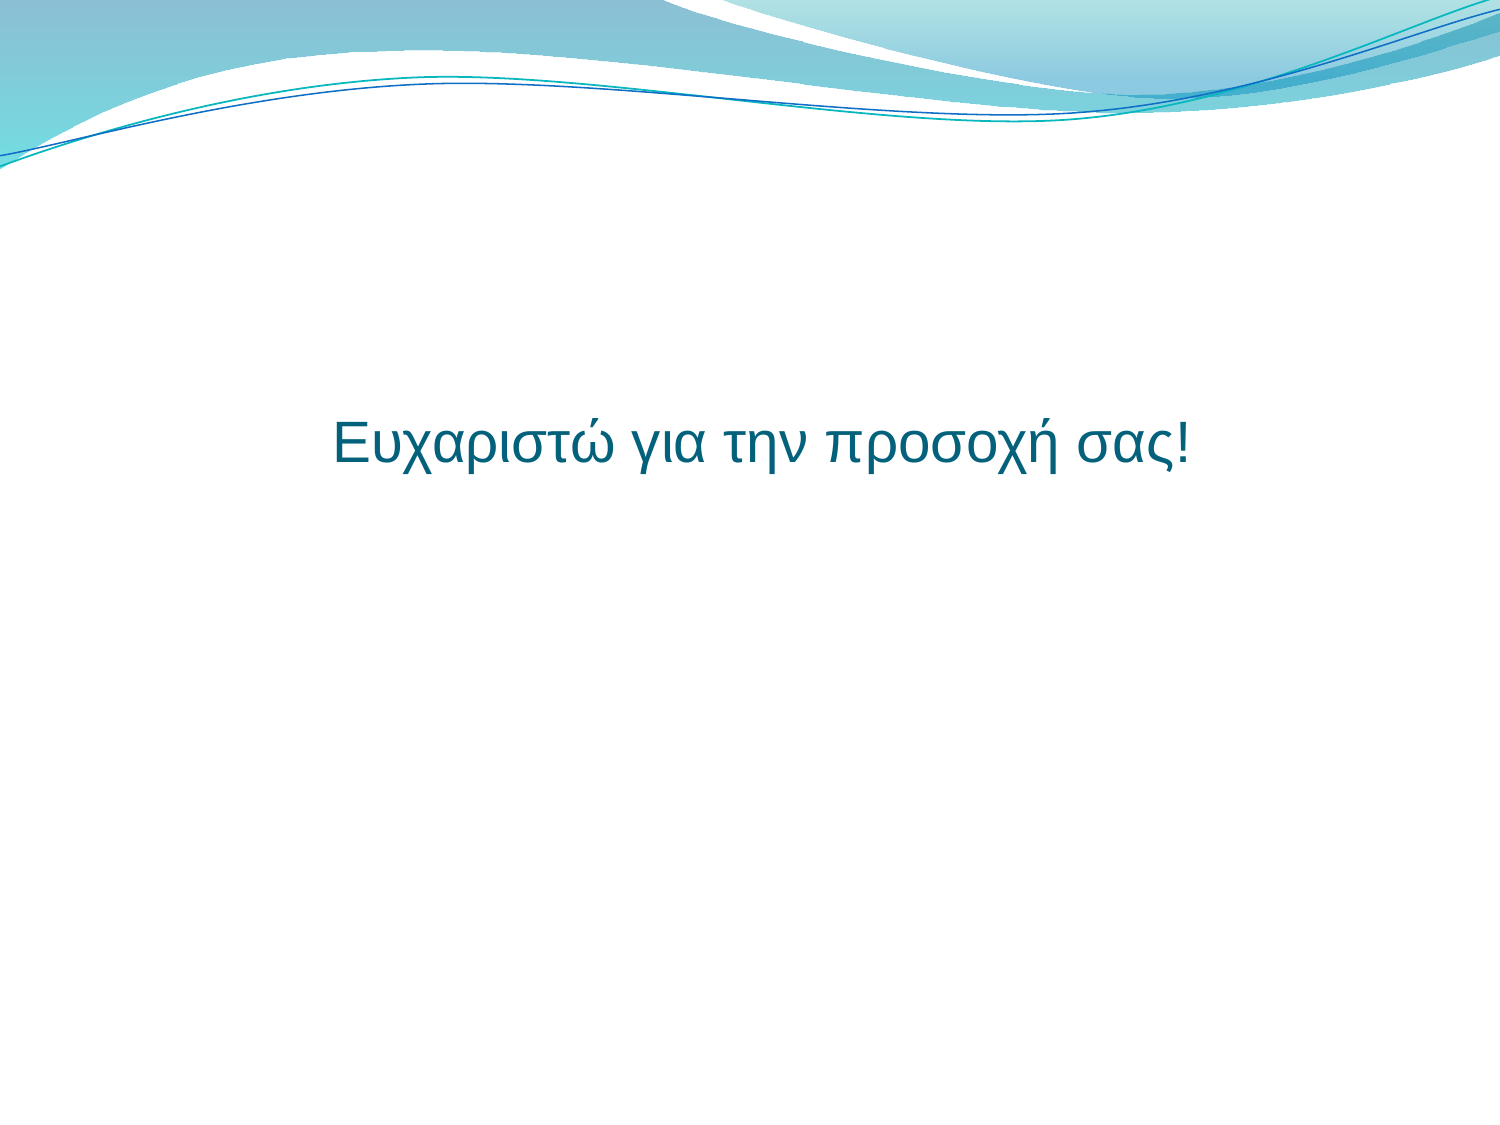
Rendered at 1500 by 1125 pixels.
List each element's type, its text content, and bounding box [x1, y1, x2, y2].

text_box Ευχαριστώ για την προσοχή σας! [289, 397, 1235, 482]
